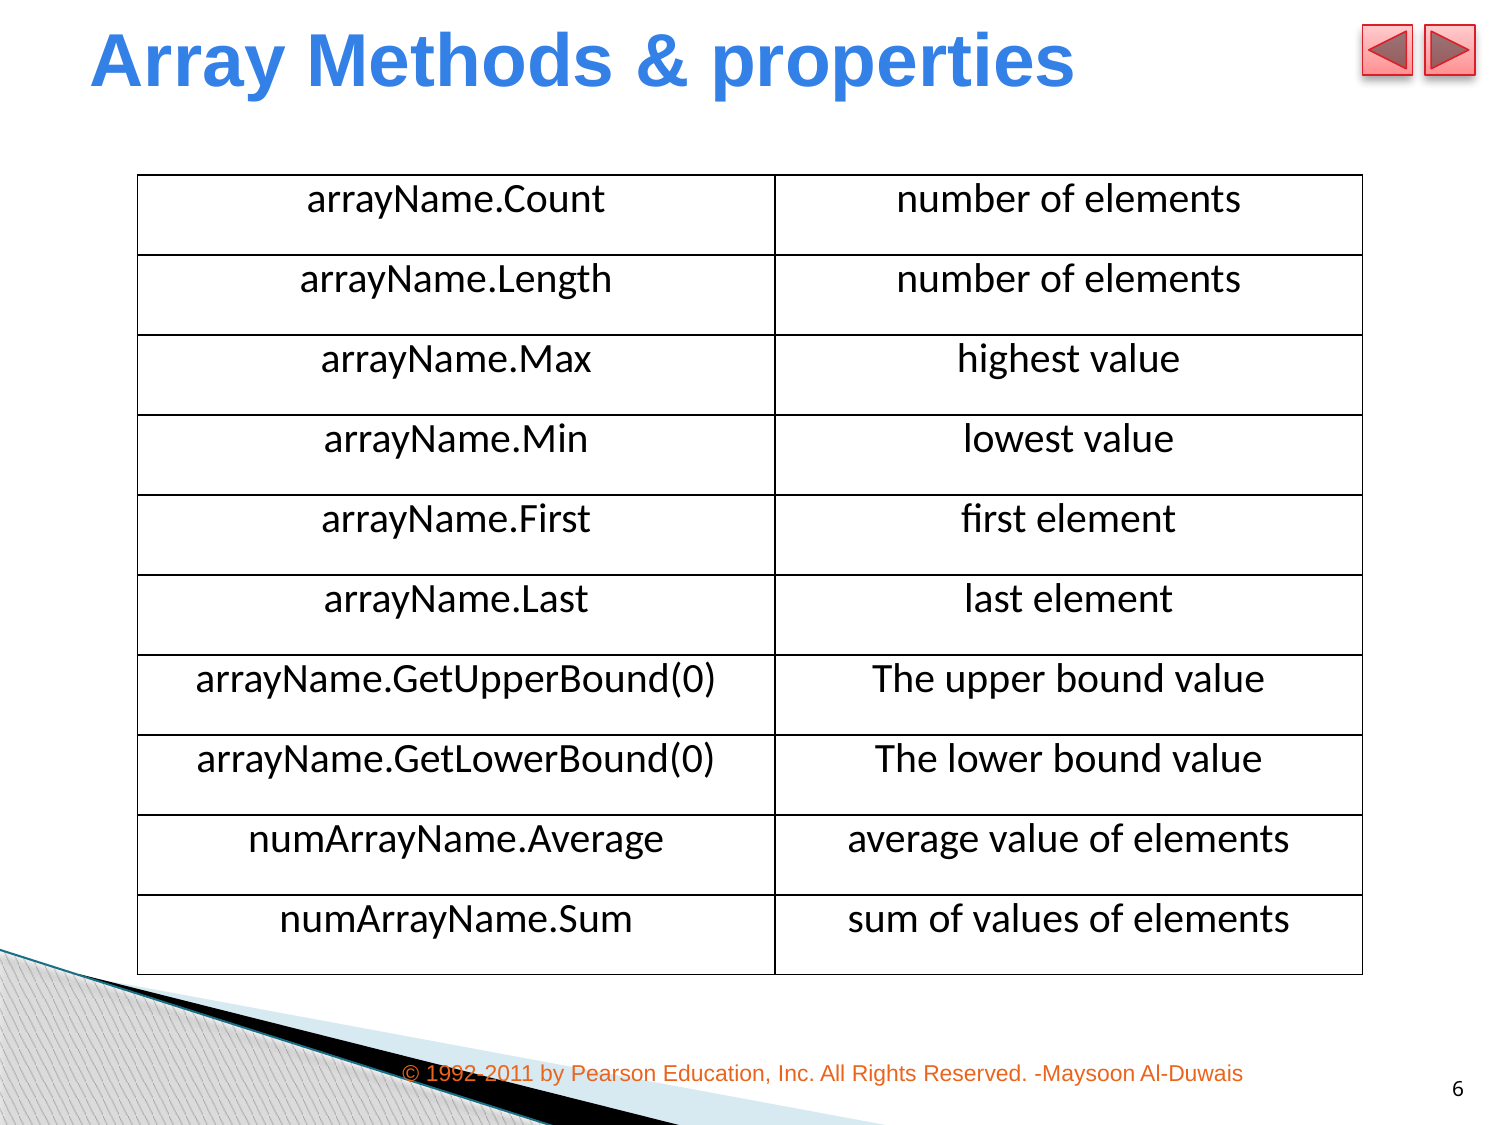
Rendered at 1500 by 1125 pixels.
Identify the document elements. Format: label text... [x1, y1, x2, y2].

table_cell arrayName.Length [138, 256, 774, 334]
table_cell The lower bound value [776, 736, 1362, 814]
slide_number 6 [1418, 1051, 1479, 1112]
table_cell highest value [776, 336, 1362, 414]
table_cell numArrayName.Average [138, 816, 774, 894]
table_cell lowest value [776, 416, 1362, 494]
table_header number of elements [776, 176, 1362, 254]
table_cell arrayName.Last [138, 576, 774, 654]
table_cell arrayName.GetLowerBound(0) [138, 736, 774, 814]
table_cell number of elements [776, 256, 1362, 334]
table_cell arrayName.GetUpperBound(0) [138, 656, 774, 734]
table_cell first element [776, 496, 1362, 574]
title Array Methods & properties [75, 0, 1425, 150]
table_cell average value of elements [776, 816, 1362, 894]
table_cell arrayName.Min [138, 416, 774, 494]
table_cell numArrayName.Sum [138, 896, 774, 974]
table_cell sum of values of elements [776, 896, 1362, 974]
table_header arrayName.Count [138, 176, 774, 254]
table_cell last element [776, 576, 1362, 654]
footer © 1992-2011 by Pearson Education, Inc. All Rights Reserved. -Maysoon Al-Duwais [387, 1051, 1418, 1112]
table_cell The upper bound value [776, 656, 1362, 734]
table_cell arrayName.Max [138, 336, 774, 414]
table_cell arrayName.First [138, 496, 774, 574]
